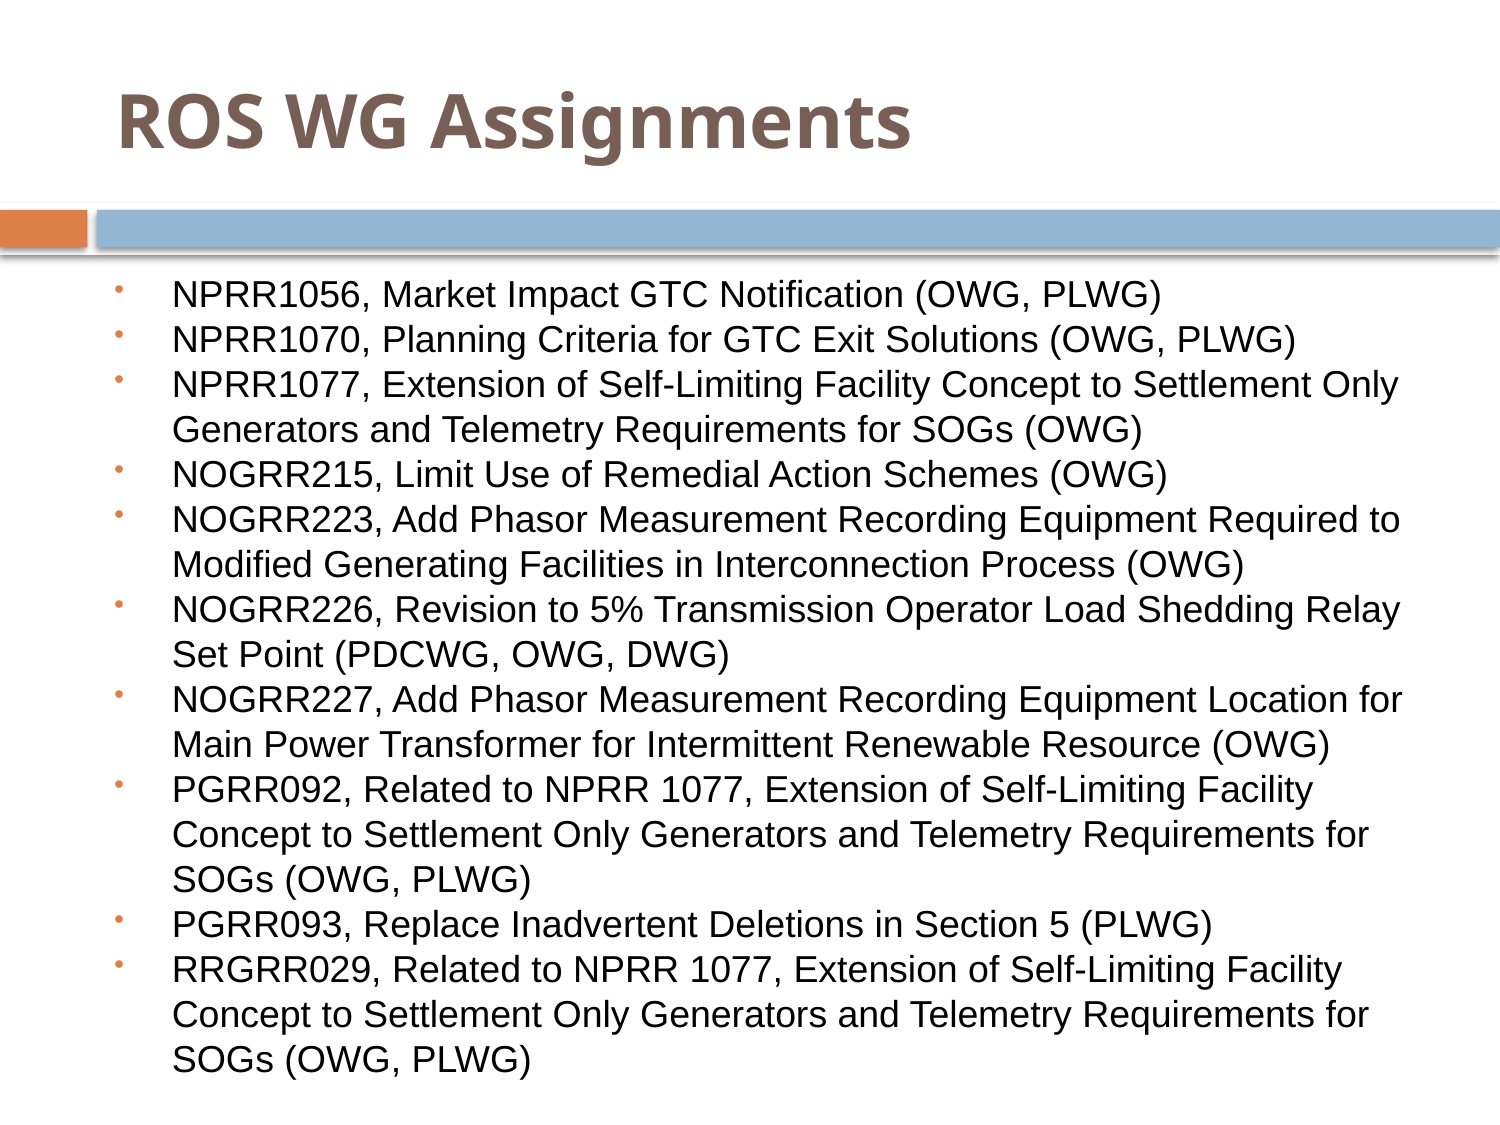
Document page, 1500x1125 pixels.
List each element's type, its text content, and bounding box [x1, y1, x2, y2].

title ROS WG Assignments [100, 37, 1439, 201]
list NPRR1056, Market Impact GTC Notification (OWG, PLWG) NPRR1070, Planning Criteria for GTC Exit Solutions (OWG, PLWG) NPRR1077, Extension of Self-Limiting Facility Concept to Settlement Only Generators and Telemetry Requirements for SOGs (OWG) NOGRR215, Limit Use of Remedial Action Schemes (OWG) NOGRR223, Add Phasor Measurement Recording Equipment Required to Modified Generating Facilities in Interconnection Process (OWG) NOGRR226, Revision to 5% Transmission Operator Load Shedding Relay Set Point (PDCWG, OWG, DWG) NOGRR227, Add Phasor Measurement Recording Equipment Location for Main Power Transformer for Intermittent Renewable Resource (OWG) PGRR092, Related to NPRR 1077, Extension of Self-Limiting Facility Concept to Settlement Only Generators and Telemetry Requirements for SOGs (OWG, PLWG) PGRR093, Replace Inadvertent Deletions in Section 5 (PLWG) RRGRR029, Related to NPRR 1077, Extension of Self-Limiting Facility Concept to Settlement Only Generators and Telemetry Requirements for SOGs (OWG, PLWG) [100, 262, 1439, 1001]
